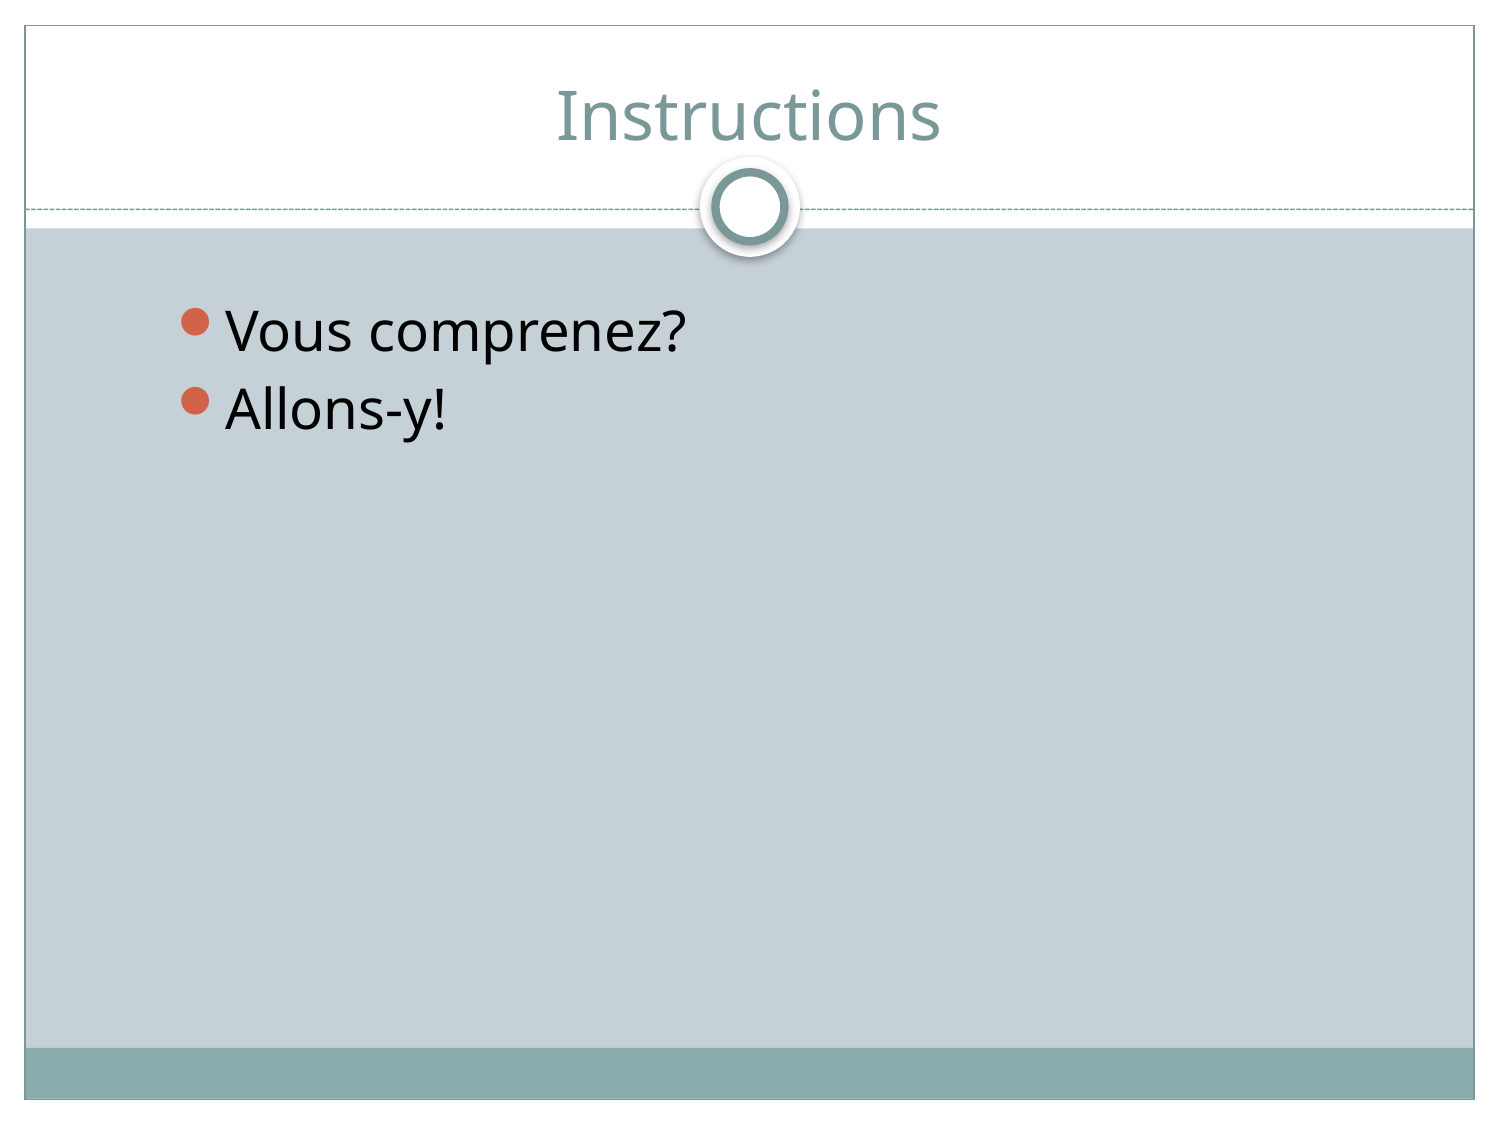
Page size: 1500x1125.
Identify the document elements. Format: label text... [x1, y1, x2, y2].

title Instructions [49, 37, 1450, 162]
list Vous comprenez? Allons-y! [162, 287, 1406, 800]
